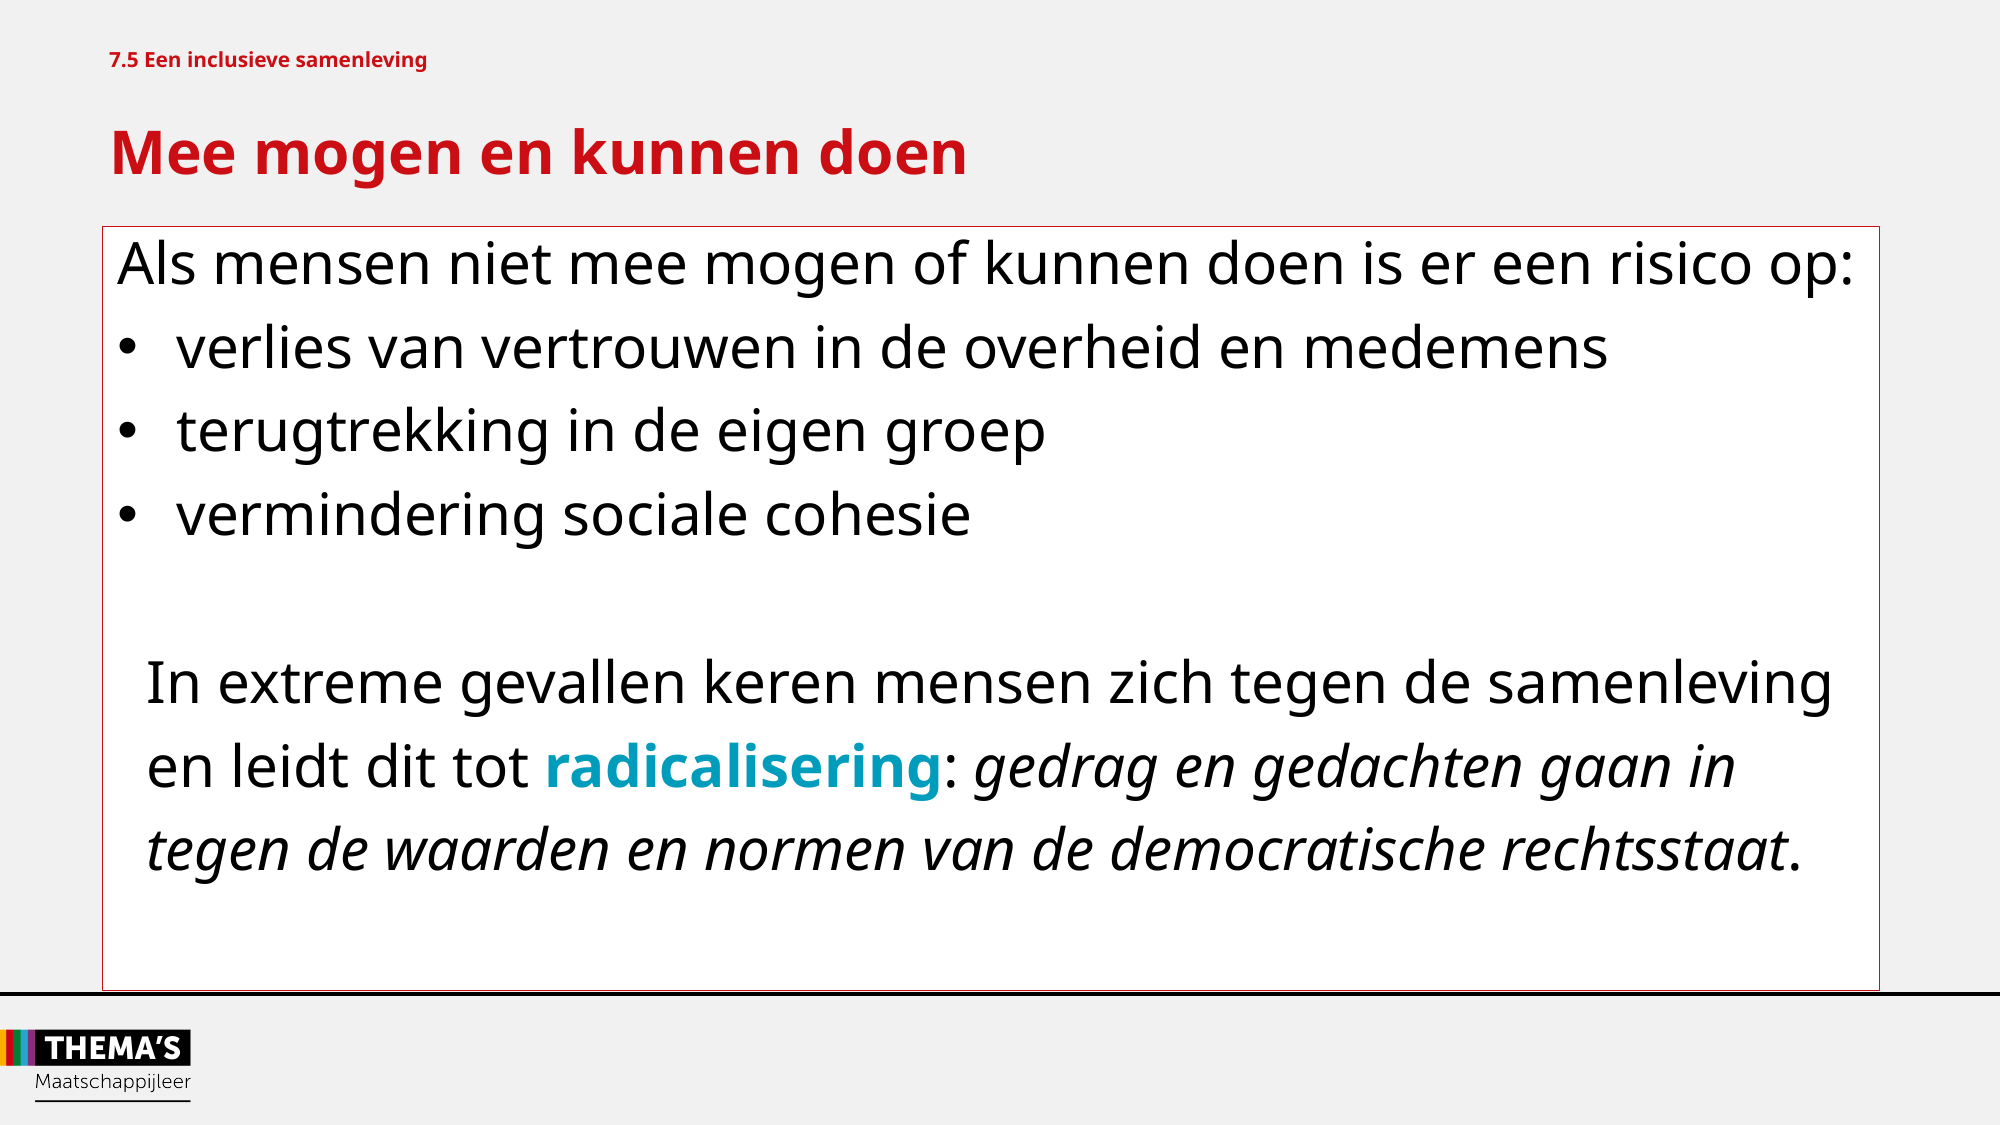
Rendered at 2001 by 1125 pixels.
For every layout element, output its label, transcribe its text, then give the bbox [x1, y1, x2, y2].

picture [0, 993, 203, 1125]
list Als mensen niet mee mogen of kunnen doen is er een risico op: verlies van vertrouwen in de overheid en medemens terugtrekking in de eigen groep vermindering sociale cohesie In extreme gevallen keren mensen zich tegen de samenleving en leidt dit tot radicalisering: gedrag en gedachten gaan in tegen de waarden en normen van de democratische rechtsstaat. [102, 226, 1880, 991]
list Mee mogen en kunnen doen [94, 114, 1879, 205]
list 7.5 Een inclusieve samenleving [94, 33, 941, 88]
